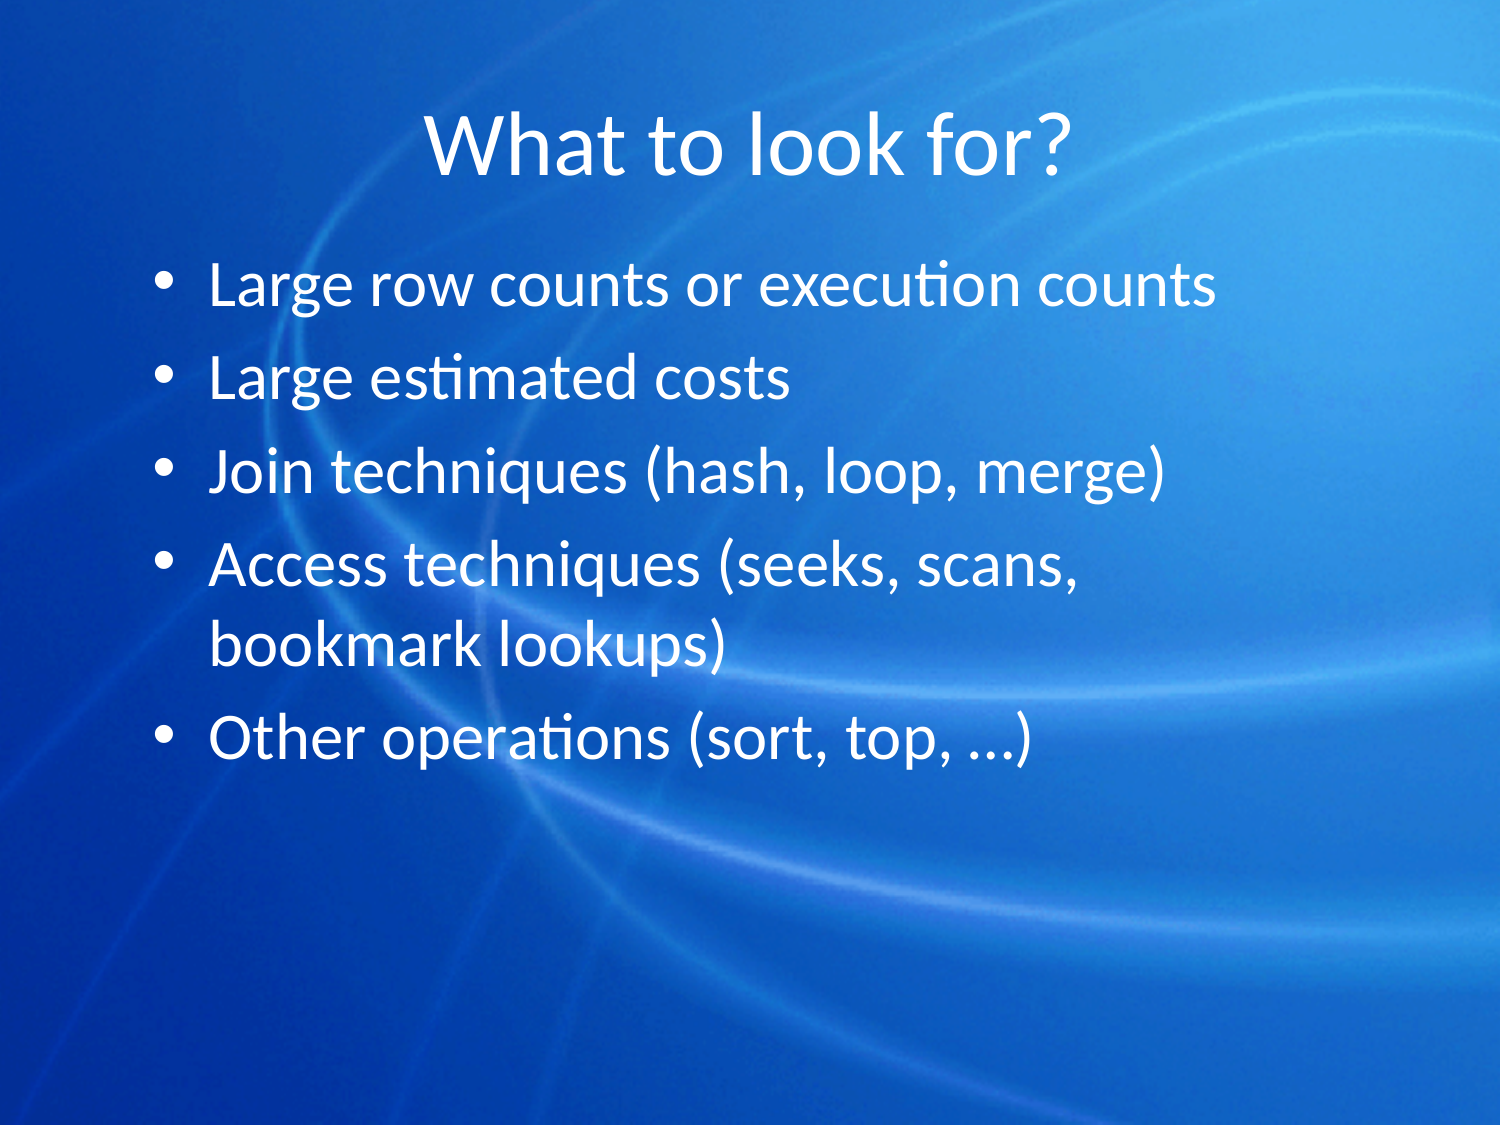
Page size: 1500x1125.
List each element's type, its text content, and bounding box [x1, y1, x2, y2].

picture [0, 0, 1500, 1125]
list Large row counts or execution counts Large estimated costs Join techniques (hash, loop, merge) Access techniques (seeks, scans, bookmark lookups) Other operations (sort, top, …) [137, 232, 1338, 963]
title What to look for? [75, 45, 1425, 233]
